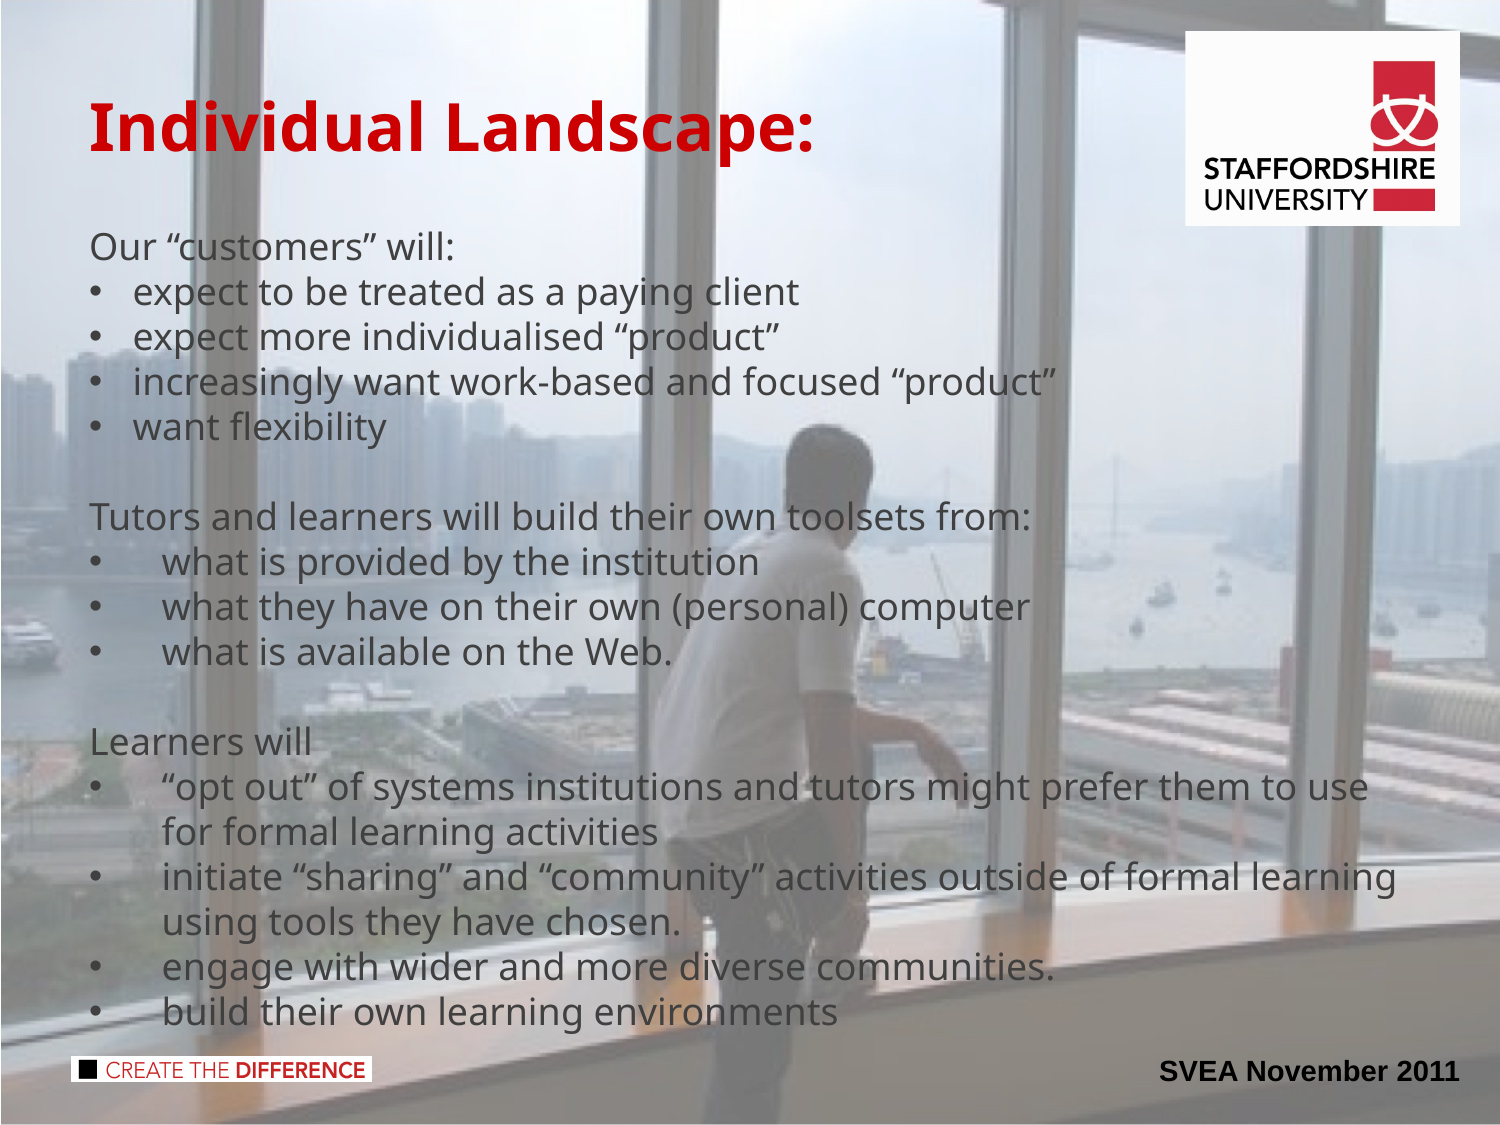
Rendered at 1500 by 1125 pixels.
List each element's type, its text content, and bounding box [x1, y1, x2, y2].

picture [0, 0, 1500, 1125]
title Individual Landscape: [75, 45, 1425, 215]
text_box Our “customers” will: expect to be treated as a paying client expect more individualised “product” increasingly want work-based and focused “product” want flexibility Tutors and learners will build their own toolsets from: what is provided by the institution what they have on their own (personal) computer what is available on the Web. Learners will “opt out” of systems institutions and tutors might prefer them to use for formal learning activities initiate “sharing” and “community” activities outside of formal learning using tools they have chosen. engage with wider and more diverse communities. build their own learning environments [74, 215, 1434, 1125]
text_box SVEA November 2011 [1114, 1044, 1476, 1098]
